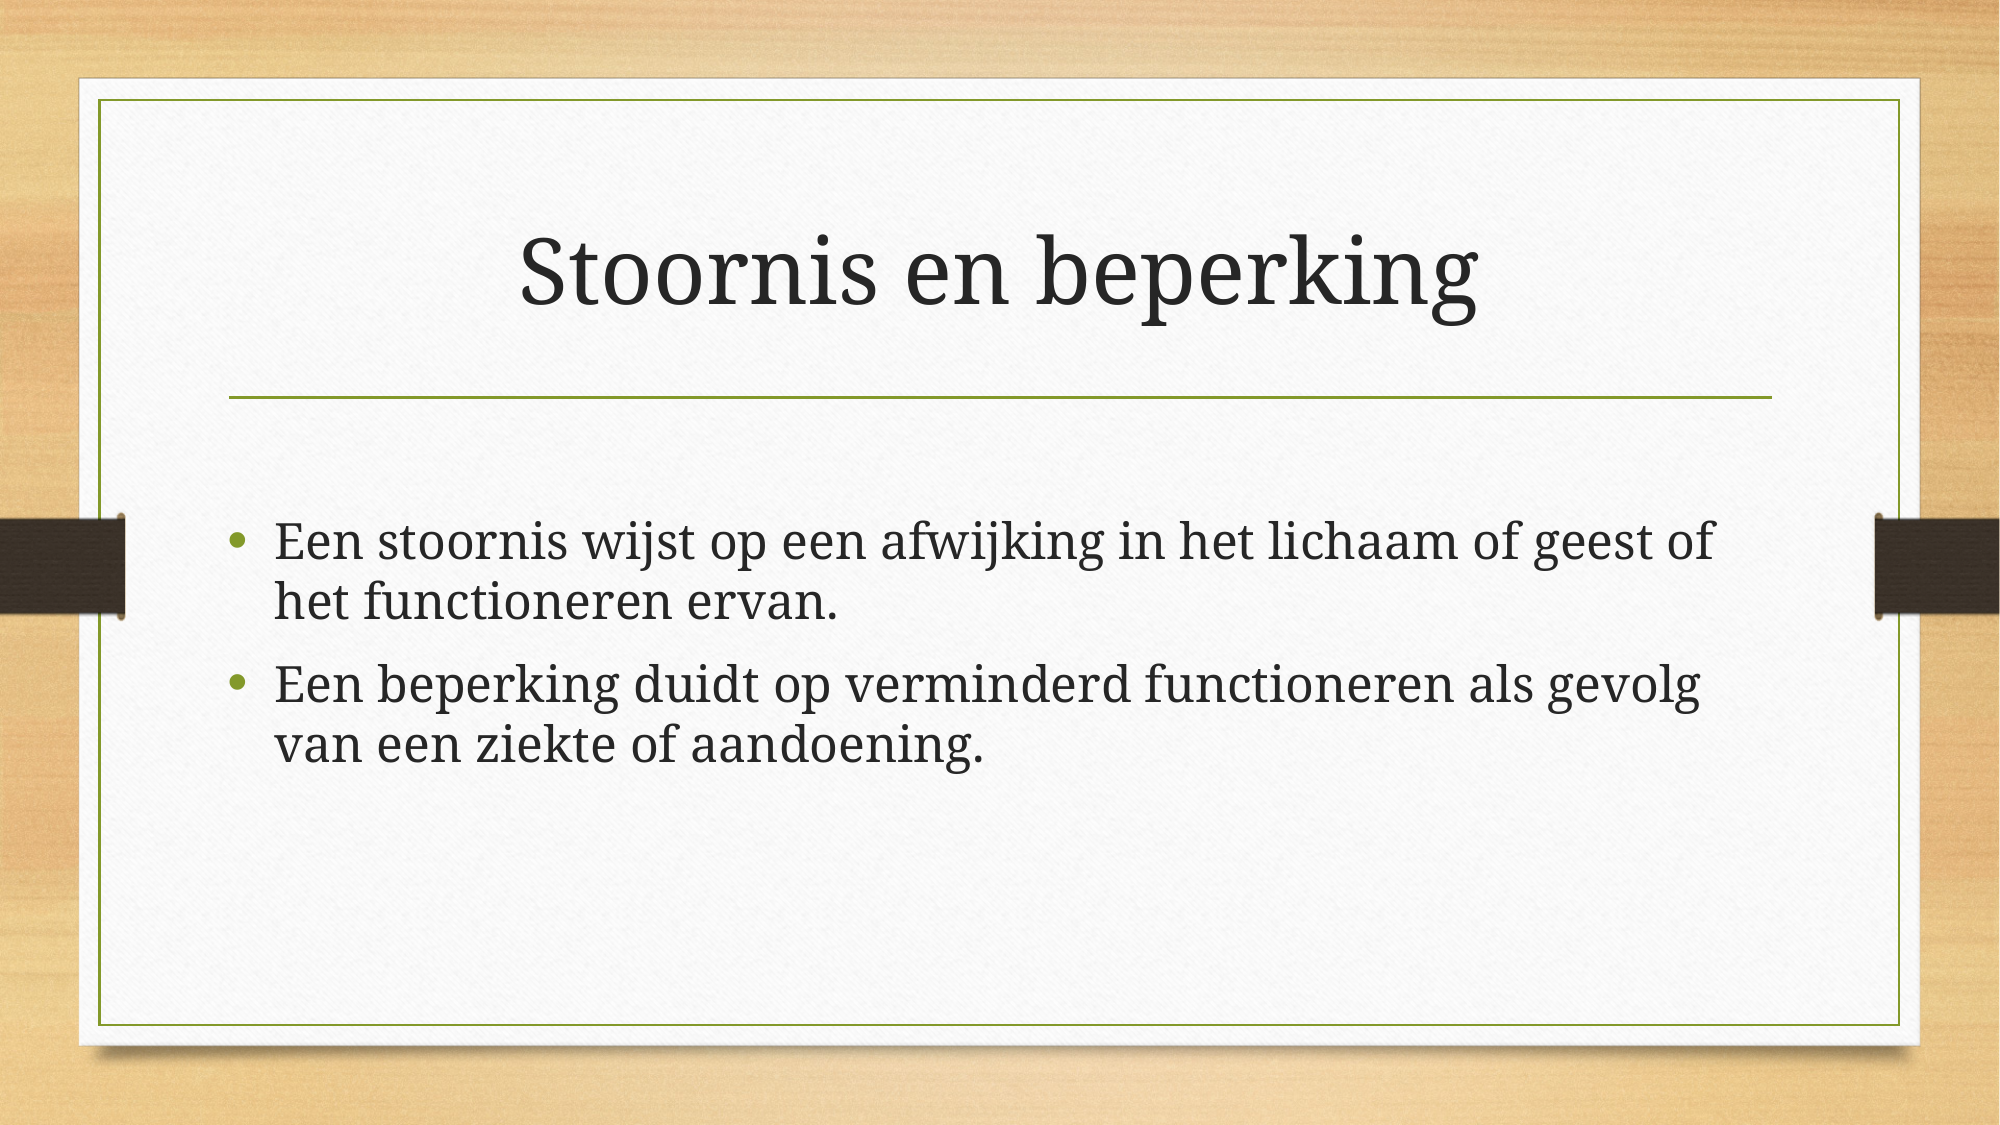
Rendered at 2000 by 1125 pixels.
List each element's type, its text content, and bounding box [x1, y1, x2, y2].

title Stoornis en beperking [212, 161, 1787, 375]
list Een stoornis wijst op een afwijking in het lichaam of geest of het functioneren ervan. Een beperking duidt op verminderd functioneren als gevolg van een ziekte of aandoening. [212, 419, 1787, 964]
picture [0, 0, 2000, 1125]
